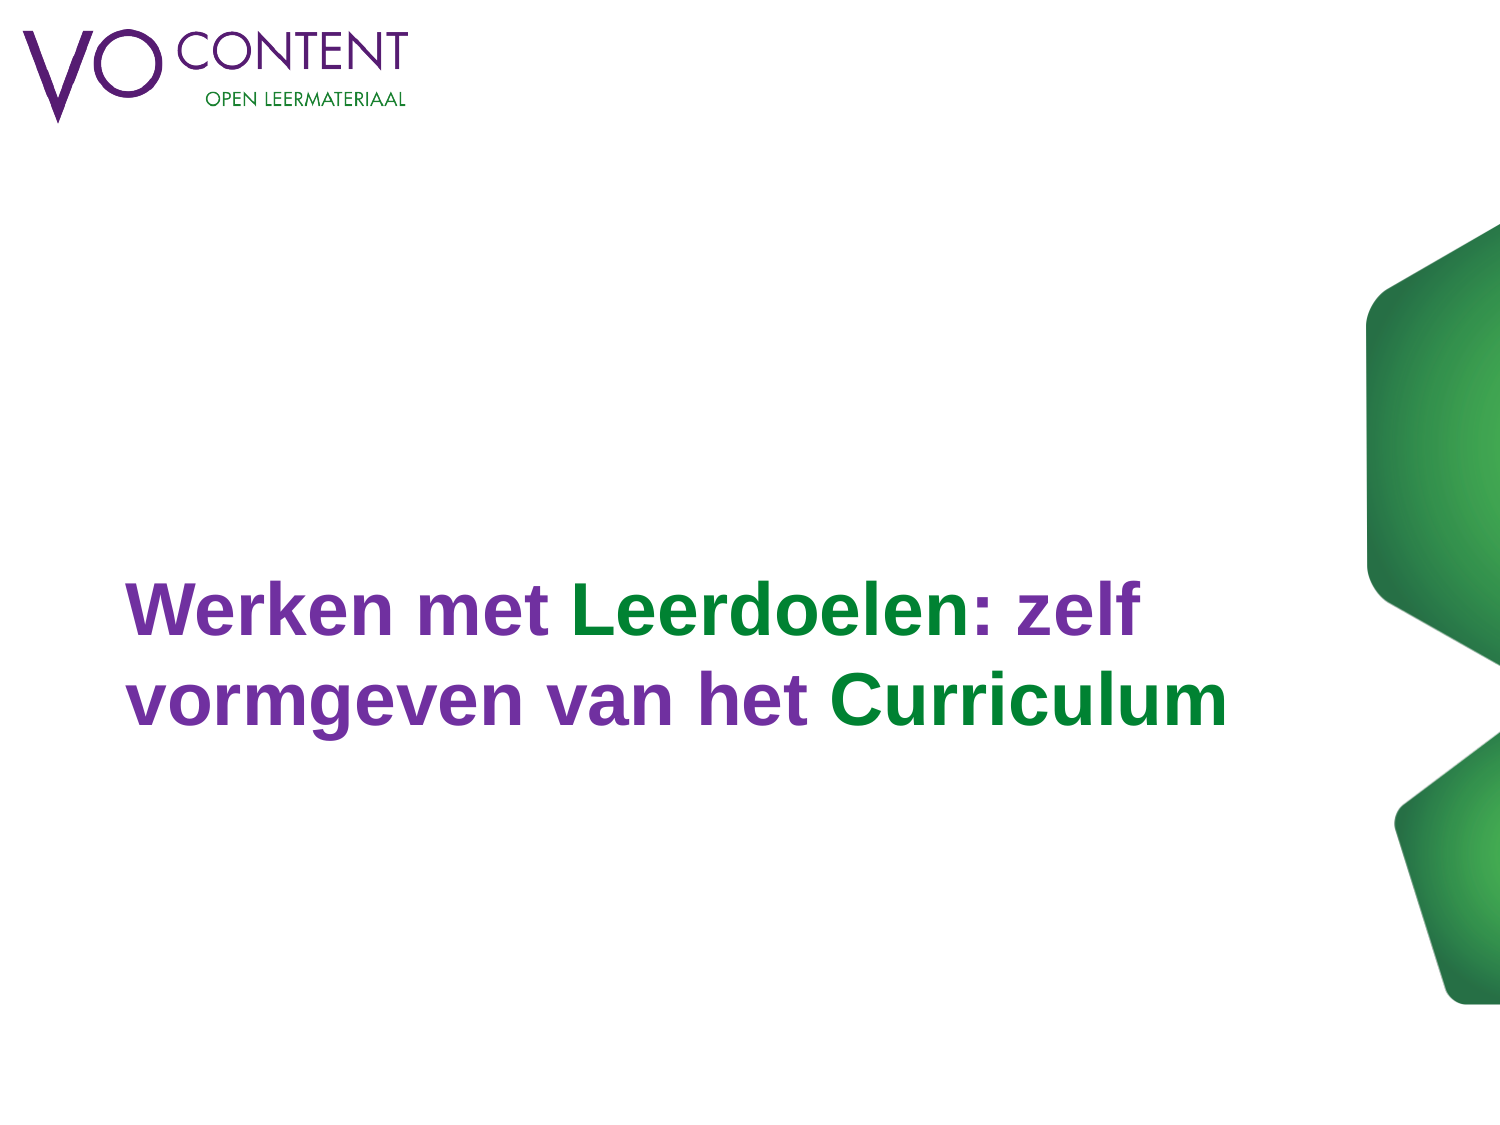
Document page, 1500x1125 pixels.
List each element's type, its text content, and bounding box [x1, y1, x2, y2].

picture [22, 29, 408, 124]
title Werken met Leerdoelen: zelf vormgeven van het Curriculum [110, 529, 1386, 772]
picture [1366, 222, 1500, 1005]
